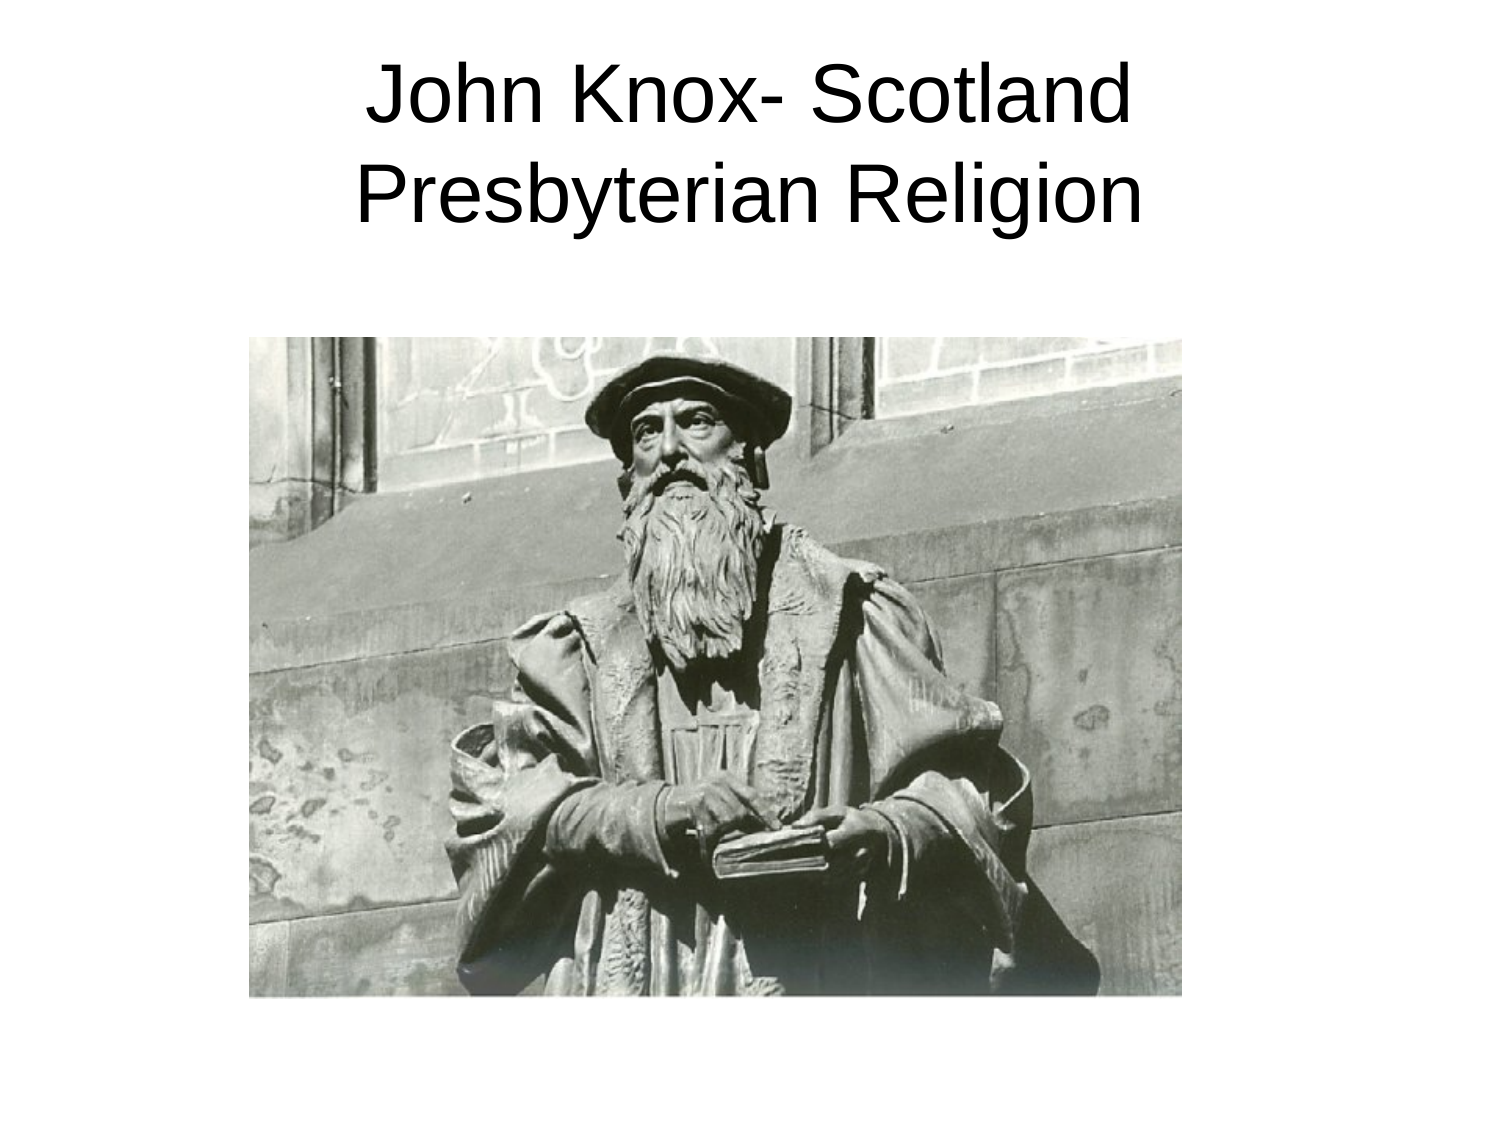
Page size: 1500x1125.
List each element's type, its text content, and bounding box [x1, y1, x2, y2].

title John Knox- Scotland Presbyterian Religion [75, 45, 1425, 233]
picture [249, 337, 1182, 999]
